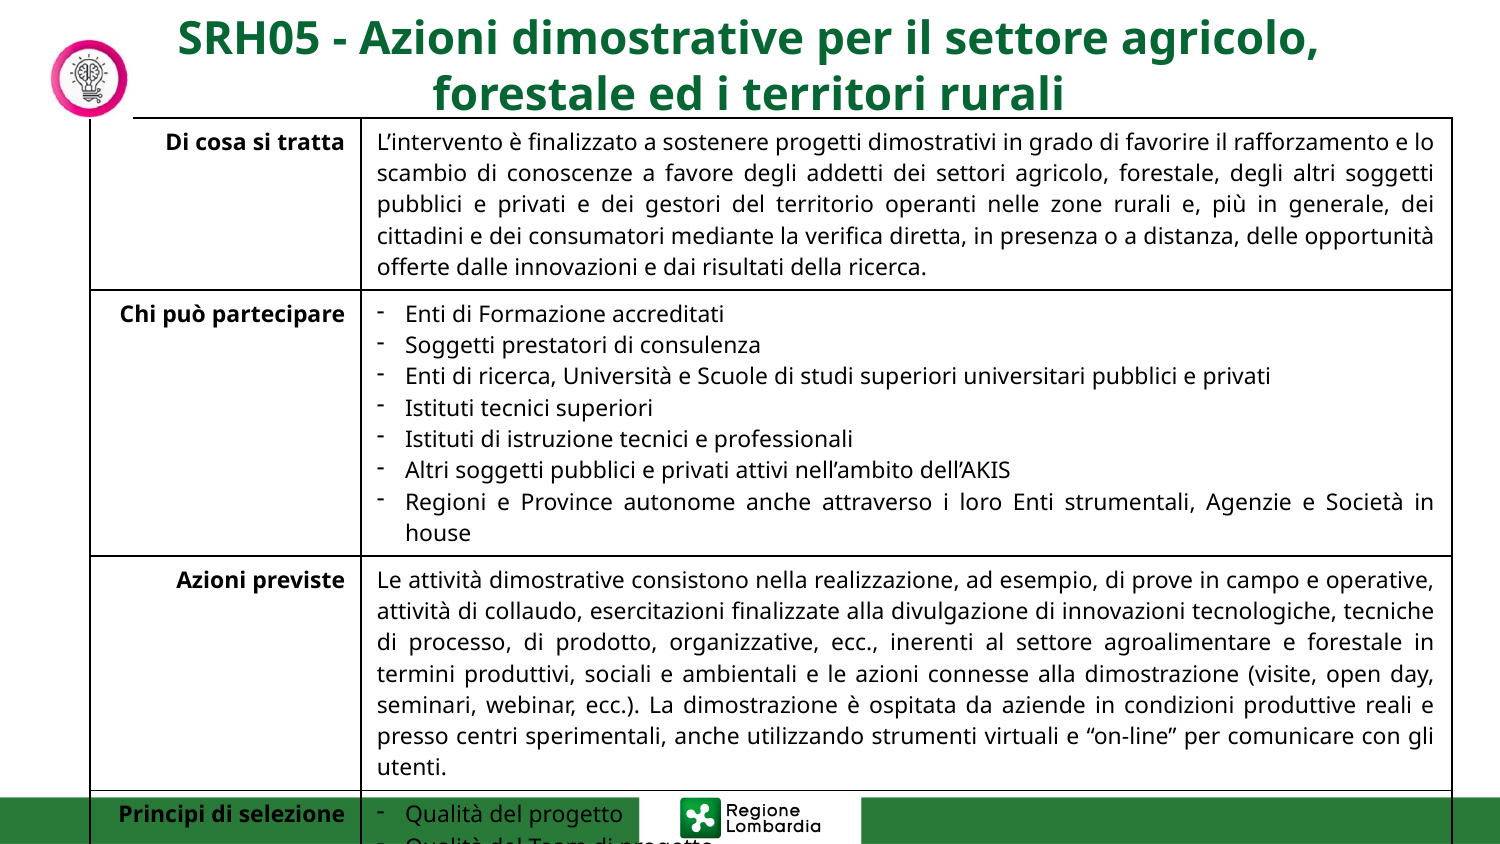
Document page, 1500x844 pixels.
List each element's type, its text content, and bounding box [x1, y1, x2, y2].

table_cell Chi può partecipare [91, 291, 360, 555]
table_cell Qualità del progetto Qualità del Team di progetto Coerenza delle tematiche affrontate con gli obiettivi generali e specifici della PAC Premialità per specifiche tematiche e/o obiettivi e/o ricaduta territoriale e/o tipologia di azioni attivate [362, 791, 1451, 844]
picture [0, 0, 1500, 844]
table_cell Le attività dimostrative consistono nella realizzazione, ad esempio, di prove in campo e operative, attività di collaudo, esercitazioni finalizzate alla divulgazione di innovazioni tecnologiche, tecniche di processo, di prodotto, organizzative, ecc., inerenti al settore agroalimentare e forestale in termini produttivi, sociali e ambientali e le azioni connesse alla dimostrazione (visite, open day, seminari, webinar, ecc.). La dimostrazione è ospitata da aziende in condizioni produttive reali e presso centri sperimentali, anche utilizzando strumenti virtuali e “on-line” per comunicare con gli utenti. [362, 557, 1451, 790]
text_box SRH05 - Azioni dimostrative per il settore agricolo, forestale ed i territori rurali [111, 9, 1387, 117]
table_header L’intervento è finalizzato a sostenere progetti dimostrativi in grado di favorire il rafforzamento e lo scambio di conoscenze a favore degli addetti dei settori agricolo, forestale, degli altri soggetti pubblici e privati e dei gestori del territorio operanti nelle zone rurali e, più in generale, dei cittadini e dei consumatori mediante la verifica diretta, in presenza o a distanza, delle opportunità offerte dalle innovazioni e dai risultati della ricerca. [362, 119, 1451, 289]
table_header Di cosa si tratta [91, 119, 360, 289]
table_cell Enti di Formazione accreditati Soggetti prestatori di consulenza Enti di ricerca, Università e Scuole di studi superiori universitari pubblici e privati Istituti tecnici superiori Istituti di istruzione tecnici e professionali Altri soggetti pubblici e privati attivi nell’ambito dell’AKIS Regioni e Province autonome anche attraverso i loro Enti strumentali, Agenzie e Società in house [362, 291, 1451, 555]
table_cell Azioni previste [91, 557, 360, 790]
table_cell Principi di selezione [91, 791, 360, 844]
